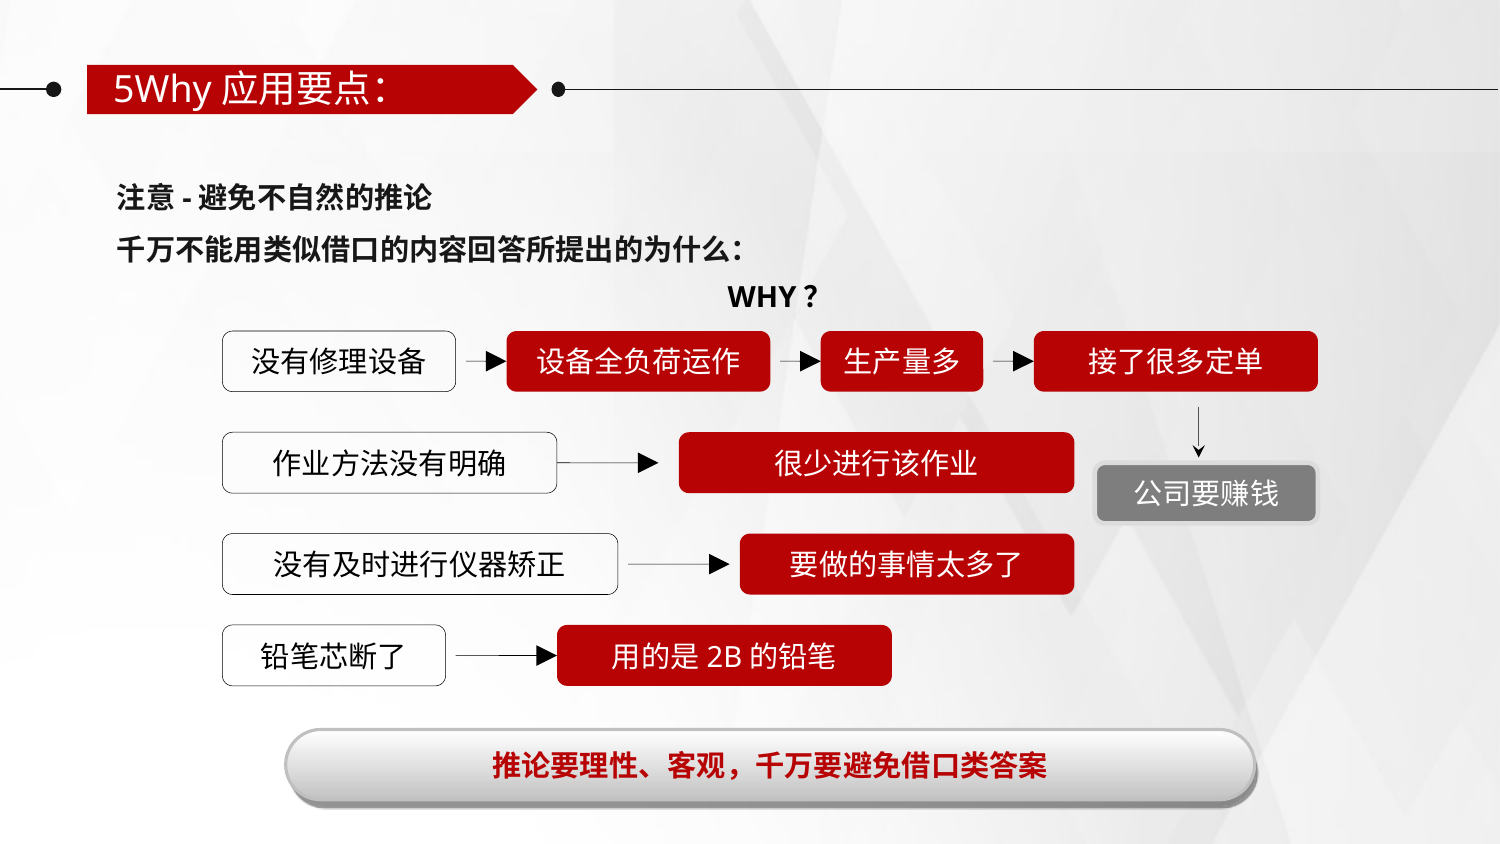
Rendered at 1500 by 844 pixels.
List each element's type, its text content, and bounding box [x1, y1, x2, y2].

text_box 注意-避免不自然的推论 千万不能用类似借口的内容回答所提出的为什么： [102, 154, 1459, 327]
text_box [23, 59, 36, 120]
text_box [85, 62, 98, 117]
text_box 5Why应用要点： [98, 57, 538, 118]
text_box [553, 83, 1499, 96]
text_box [222, 269, 1319, 800]
